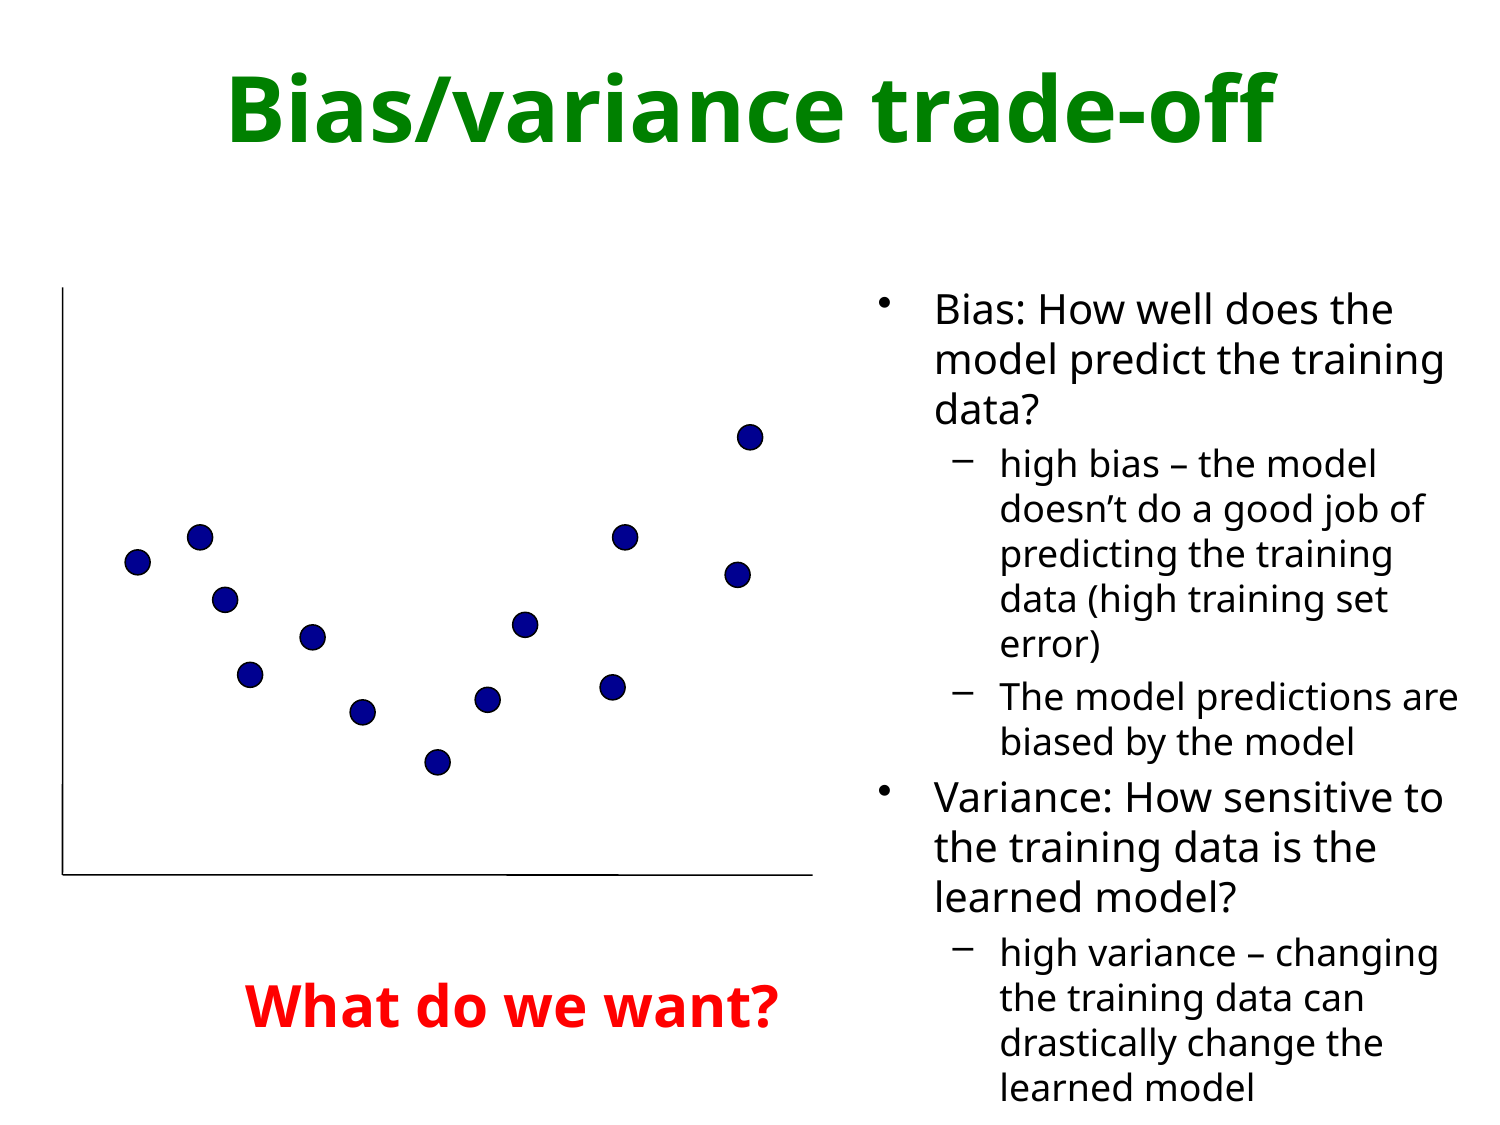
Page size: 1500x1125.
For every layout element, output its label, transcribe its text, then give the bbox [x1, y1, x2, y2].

text_box [350, 699, 376, 725]
text_box [475, 687, 501, 713]
list Bias: How well does the model predict the training data? high bias – the model doesn’t do a good job of predicting the training data (high training set error) The model predictions are biased by the model Variance: How sensitive to the training data is the learned model? high variance – changing the training data can drastically change the learned model [862, 274, 1476, 1076]
text_box [300, 624, 326, 650]
text_box [512, 612, 538, 638]
text_box [125, 549, 151, 575]
text_box [212, 591, 238, 613]
text_box [237, 662, 263, 688]
text_box What do we want? [112, 974, 862, 1046]
text_box [187, 524, 213, 550]
text_box [600, 674, 626, 700]
text_box [612, 524, 638, 550]
text_box [737, 424, 763, 450]
title Bias/variance trade-off [74, 12, 1426, 201]
text_box [725, 562, 751, 588]
text_box [425, 749, 451, 775]
